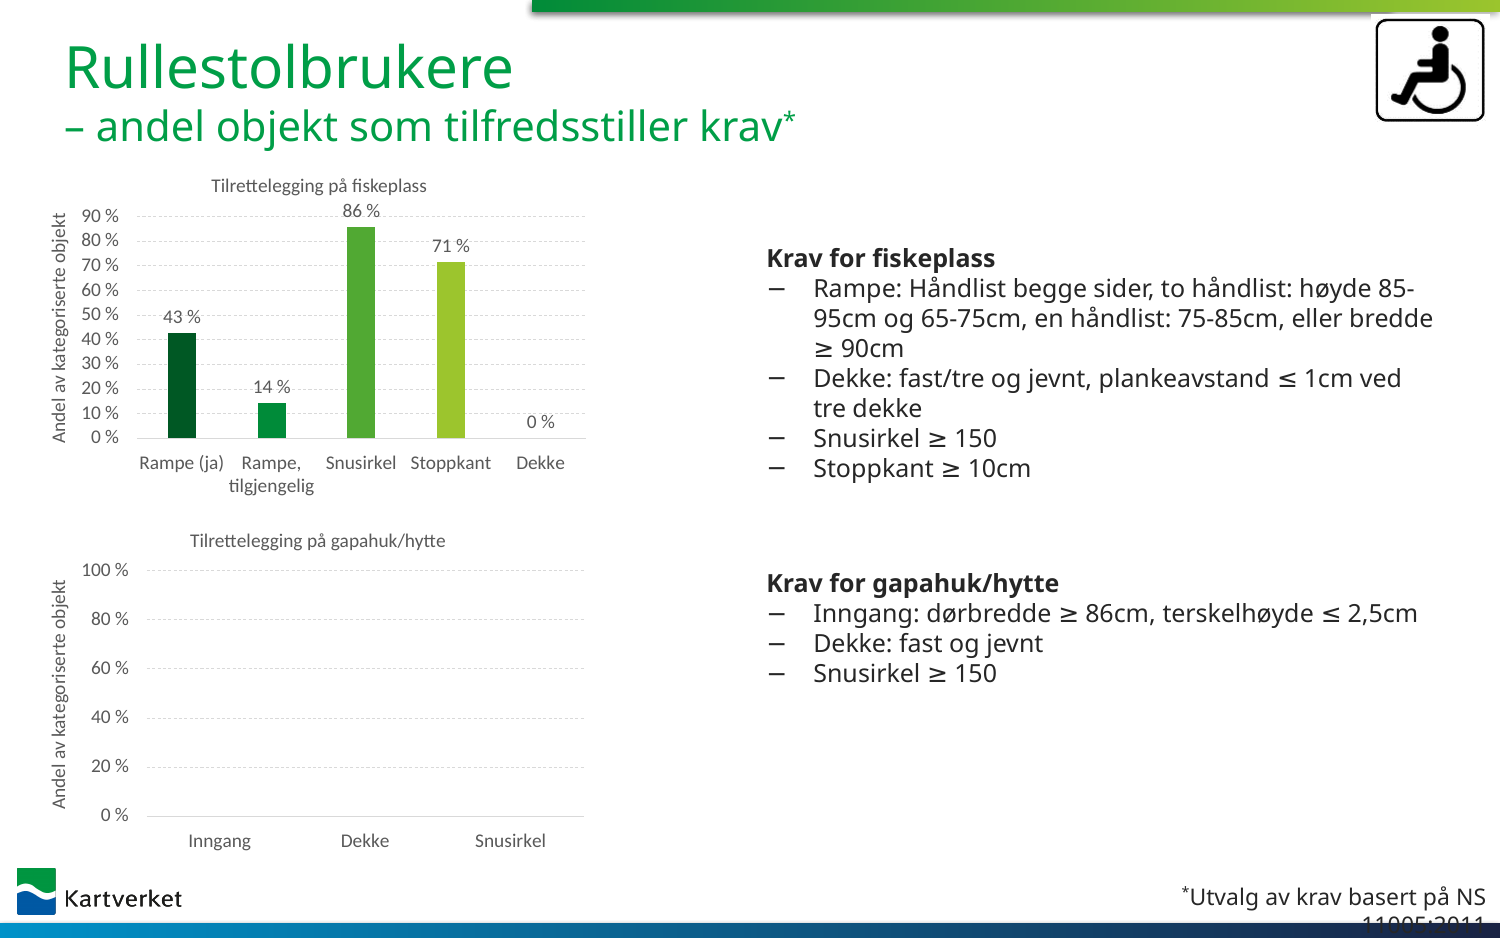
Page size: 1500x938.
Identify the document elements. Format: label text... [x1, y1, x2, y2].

text_box Krav for fiskeplass Rampe: Håndlist begge sider, to håndlist: høyde 85-95cm og 65-75cm, en håndlist: 75-85cm, eller bredde ≥ 90cm Dekke: fast/tre og jevnt, plankeavstand ≤ 1cm ved tre dekke Snusirkel ≥ 150 Stoppkant ≥ 10cm [751, 235, 1452, 490]
text_box *Utvalg av krav basert på NS 11005:2011 [1068, 873, 1500, 938]
text_box Krav for gapahuk/hytte Inngang: dørbredde ≥ 86cm, terskelhøyde ≤ 2,5cm Dekke: fast og jevnt Snusirkel ≥ 150 [751, 560, 1452, 695]
picture [41, 520, 595, 859]
text_box Rullestolbrukere – andel objekt som tilfredsstiller krav* [49, 29, 1431, 158]
picture [41, 166, 597, 505]
picture [1371, 13, 1491, 127]
